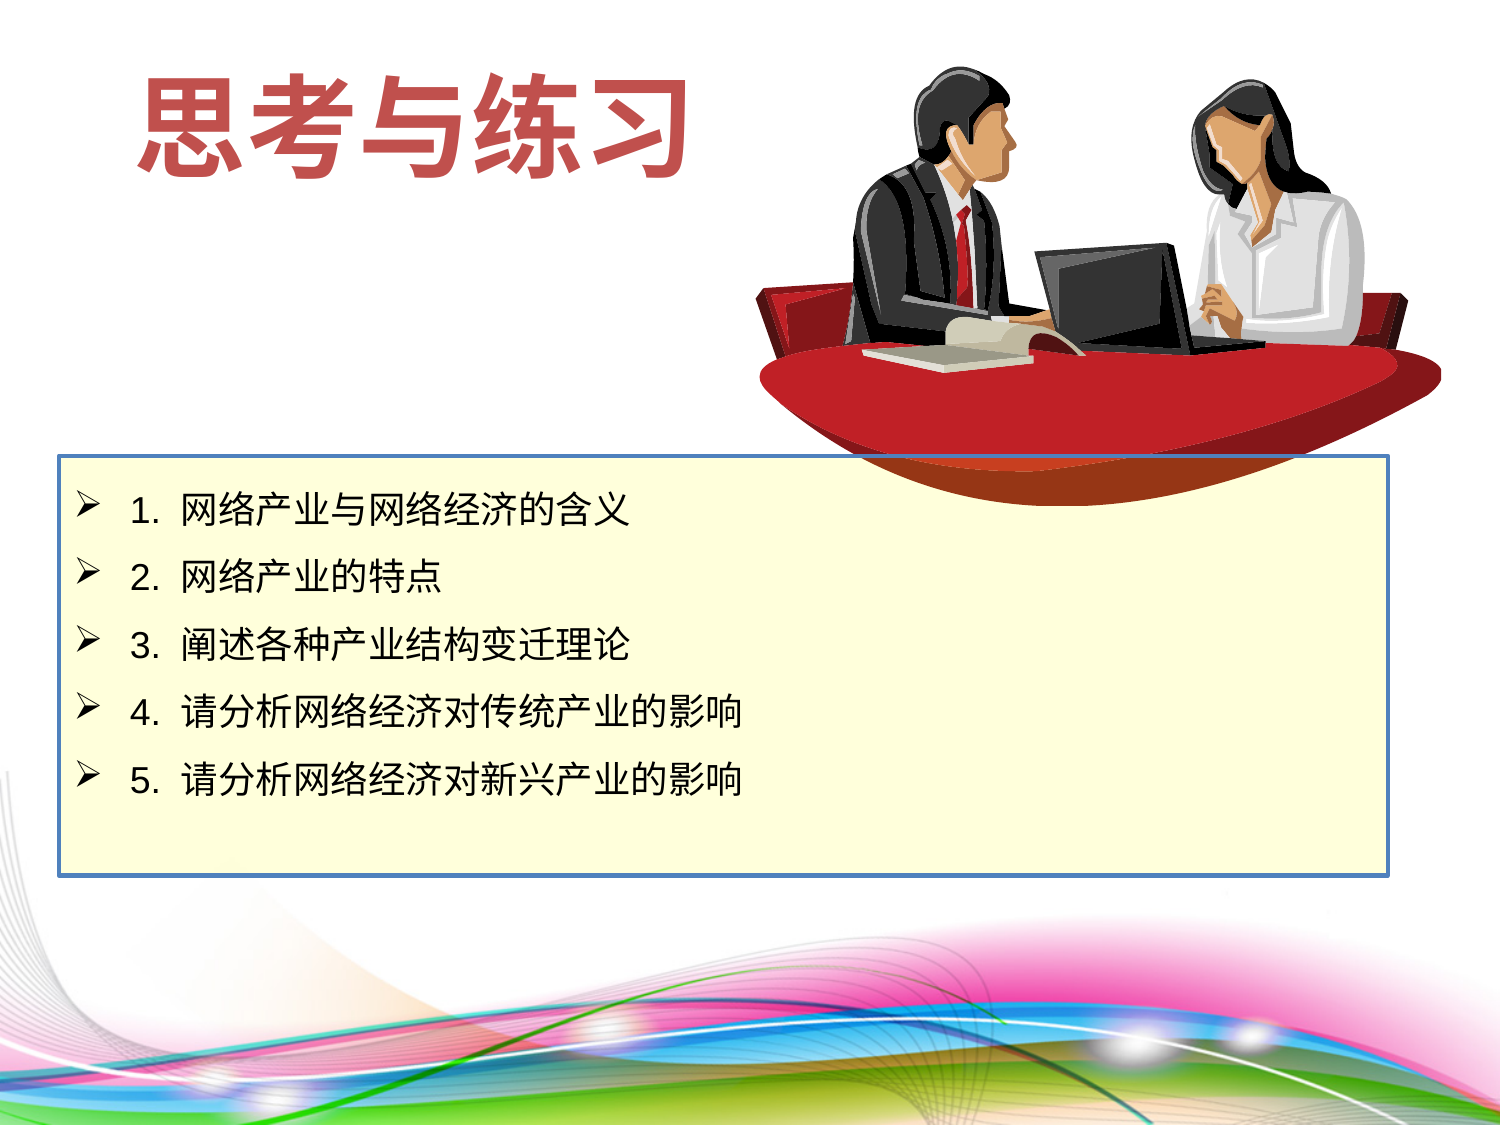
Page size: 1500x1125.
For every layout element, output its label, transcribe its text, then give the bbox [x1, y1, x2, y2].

picture [0, 196, 1500, 1125]
text_box 1. 网络产业与网络经济的含义 2. 网络产业的特点 3. 阐述各种产业结构变迁理论 4. 请分析网络经济对传统产业的影响 5. 请分析网络经济对新兴产业的影响 [57, 454, 1390, 878]
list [755, 66, 1442, 507]
slide_number [1033, 1040, 1459, 1101]
title 思考与练习 [0, 30, 1091, 219]
